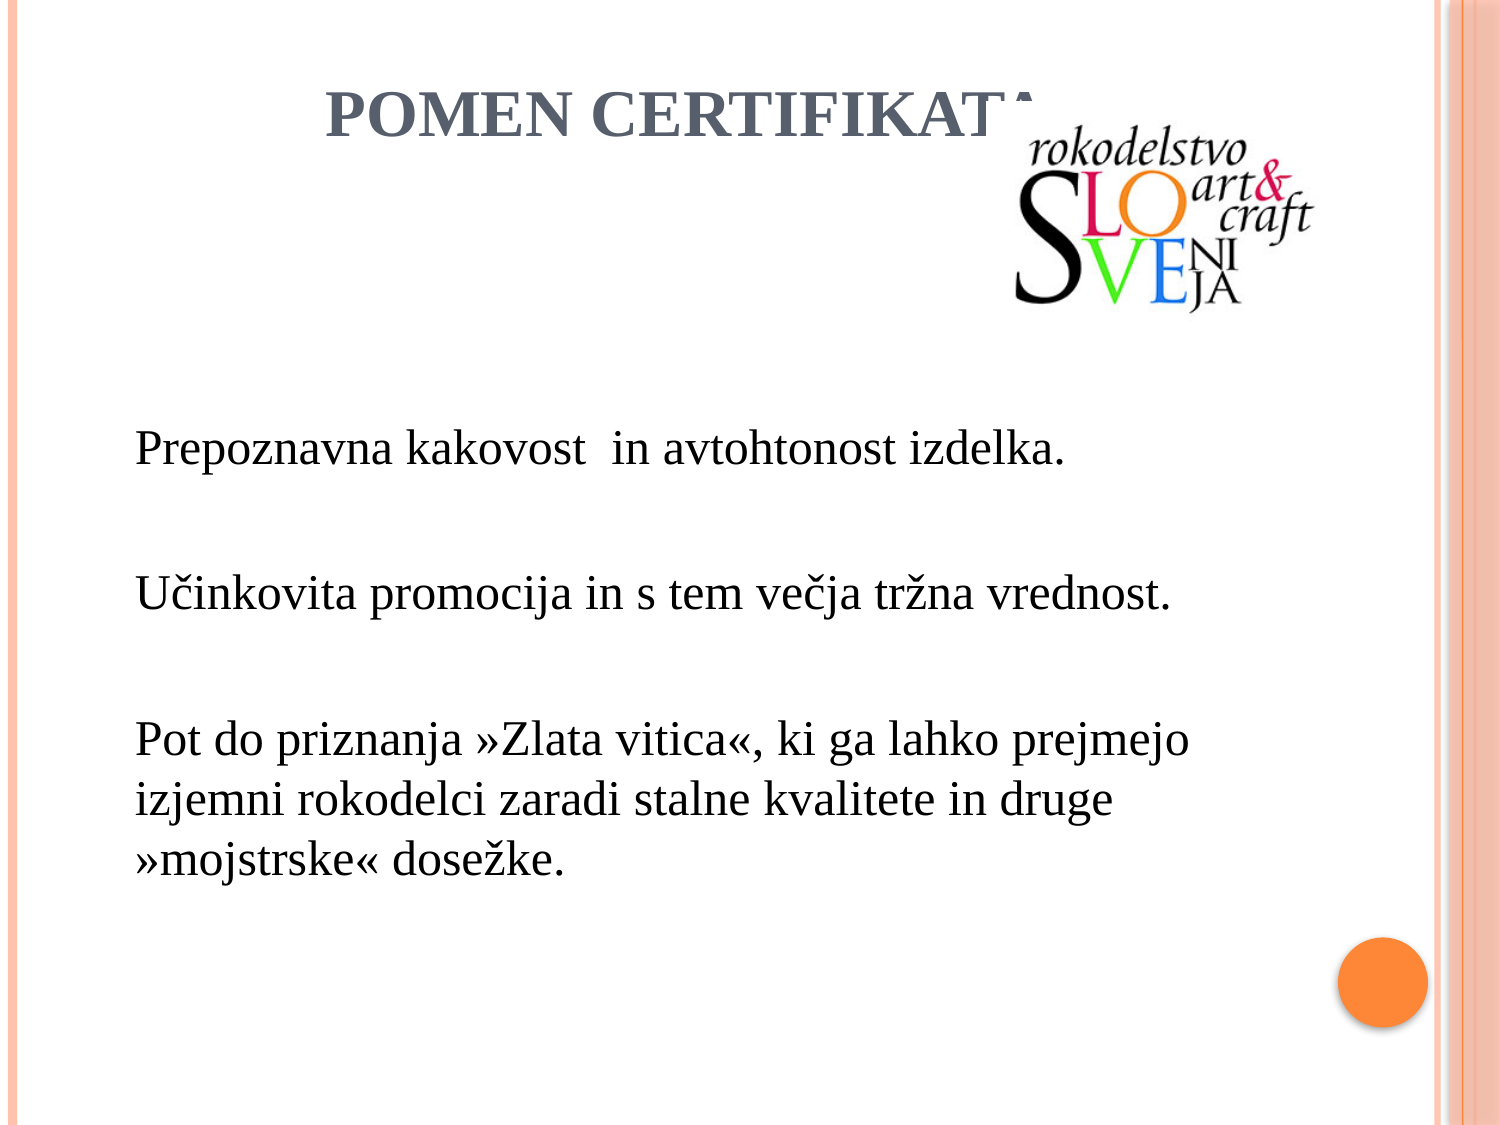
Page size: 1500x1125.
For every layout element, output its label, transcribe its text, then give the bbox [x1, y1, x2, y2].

list Prepoznavna kakovost in avtohtonost izdelka. Učinkovita promocija in s tem večja tržna vrednost. Pot do priznanja »Zlata vitica«, ki ga lahko prejmejo izjemni rokodelci zaradi stalne kvalitete in druge »mojstrske« dosežke. [75, 262, 1300, 1062]
title Pomen certifikata [75, 45, 1300, 233]
picture [985, 101, 1342, 335]
